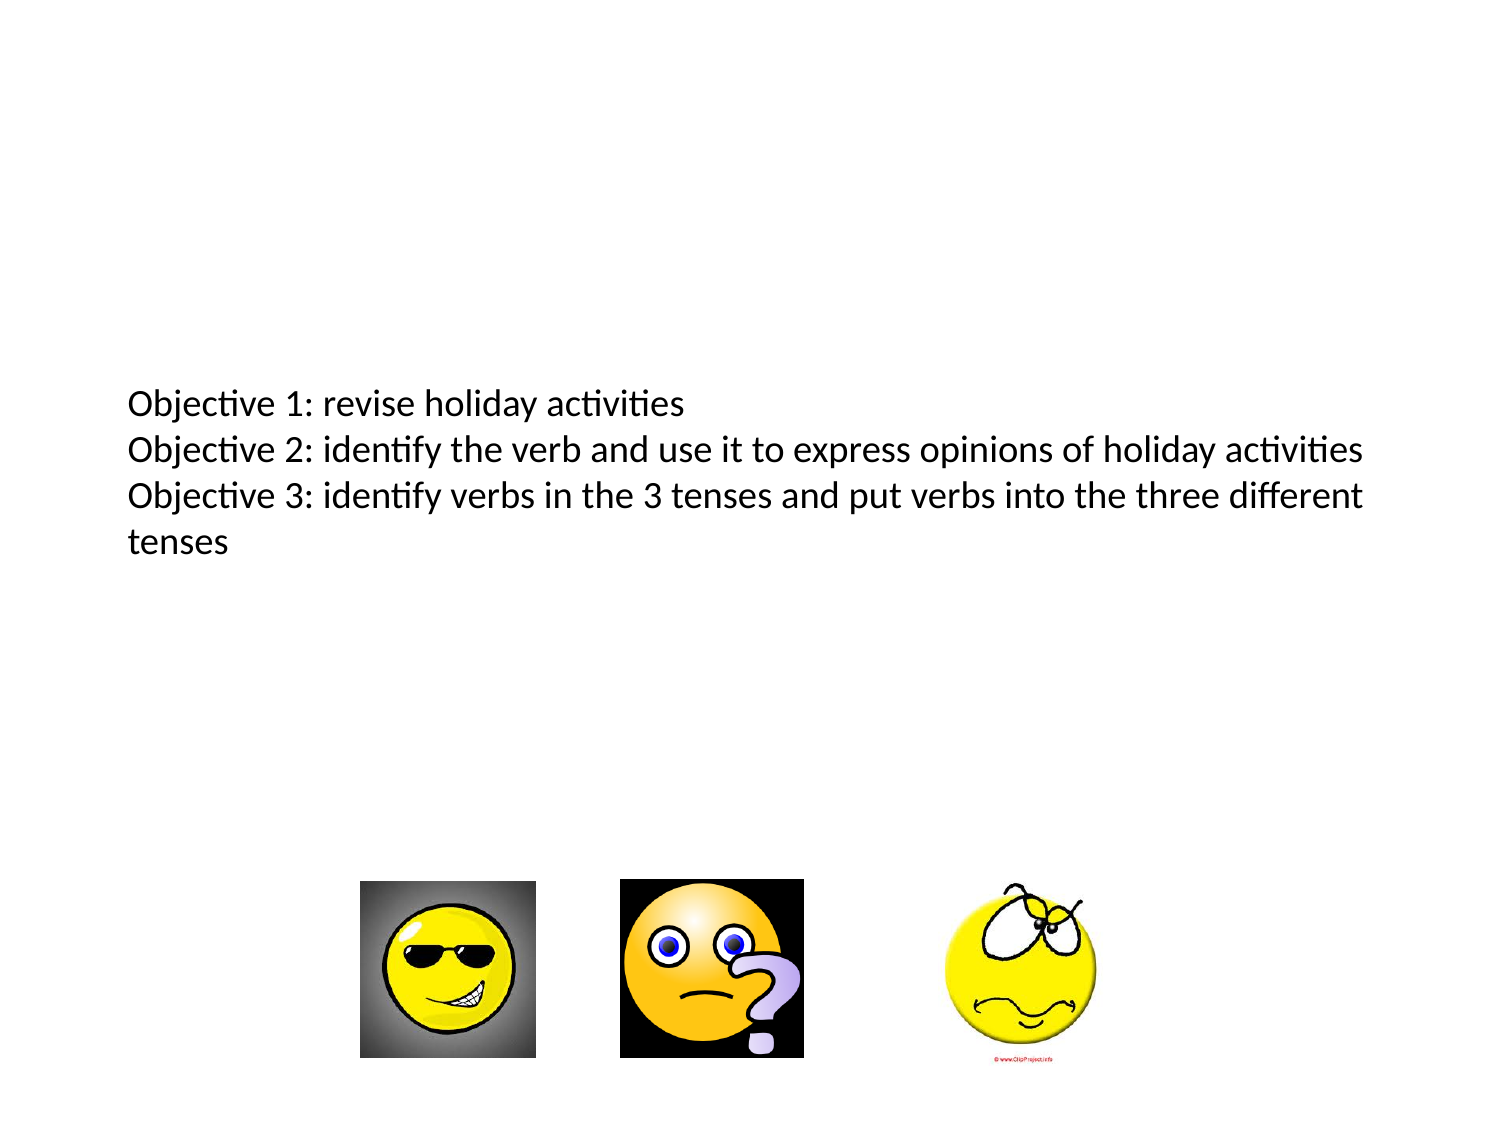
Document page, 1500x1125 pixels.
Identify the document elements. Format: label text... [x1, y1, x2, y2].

picture [938, 881, 1107, 1066]
title Objective 1: revise holiday activities Objective 2: identify the verb and use it to express opinions of holiday activities Objective 3: identify verbs in the 3 tenses and put verbs into the three different tenses [112, 349, 1388, 591]
picture [359, 881, 537, 1058]
picture [619, 879, 805, 1058]
